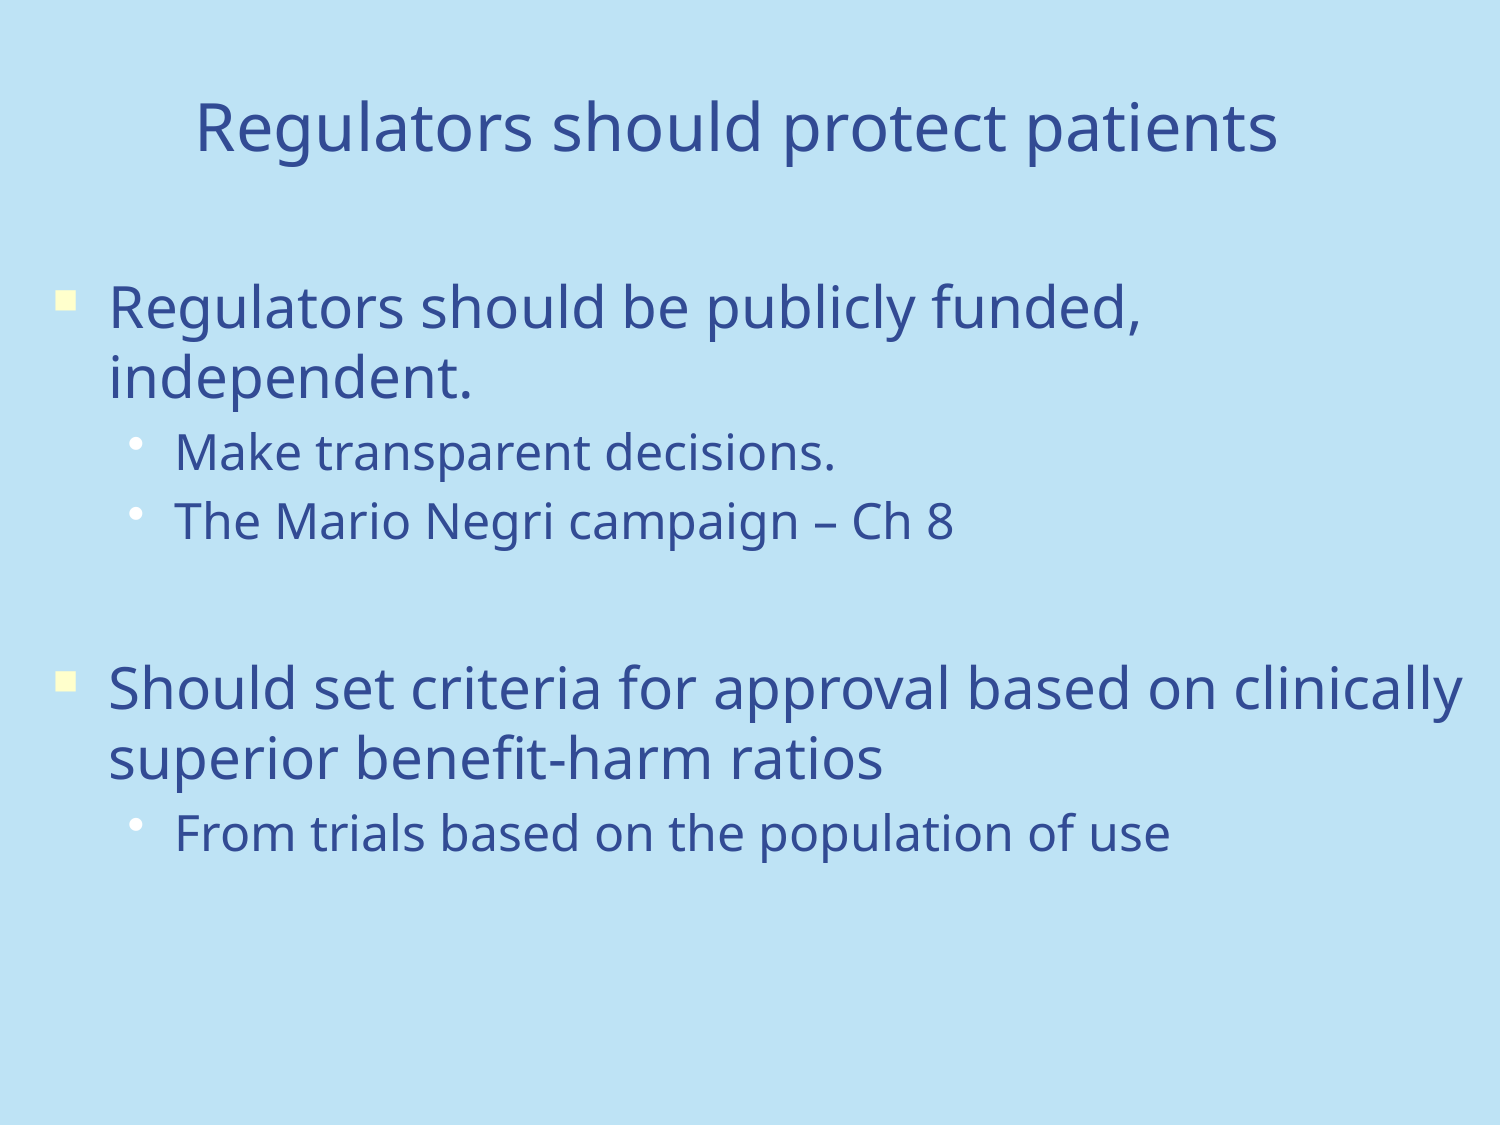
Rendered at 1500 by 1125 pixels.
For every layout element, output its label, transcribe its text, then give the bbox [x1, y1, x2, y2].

list Regulators should be publicly funded, independent. Make transparent decisions. The Mario Negri campaign – Ch 8 Should set criteria for approval based on clinically superior benefit-harm ratios From trials based on the population of use [37, 262, 1488, 1038]
title Regulators should protect patients [62, 37, 1413, 213]
